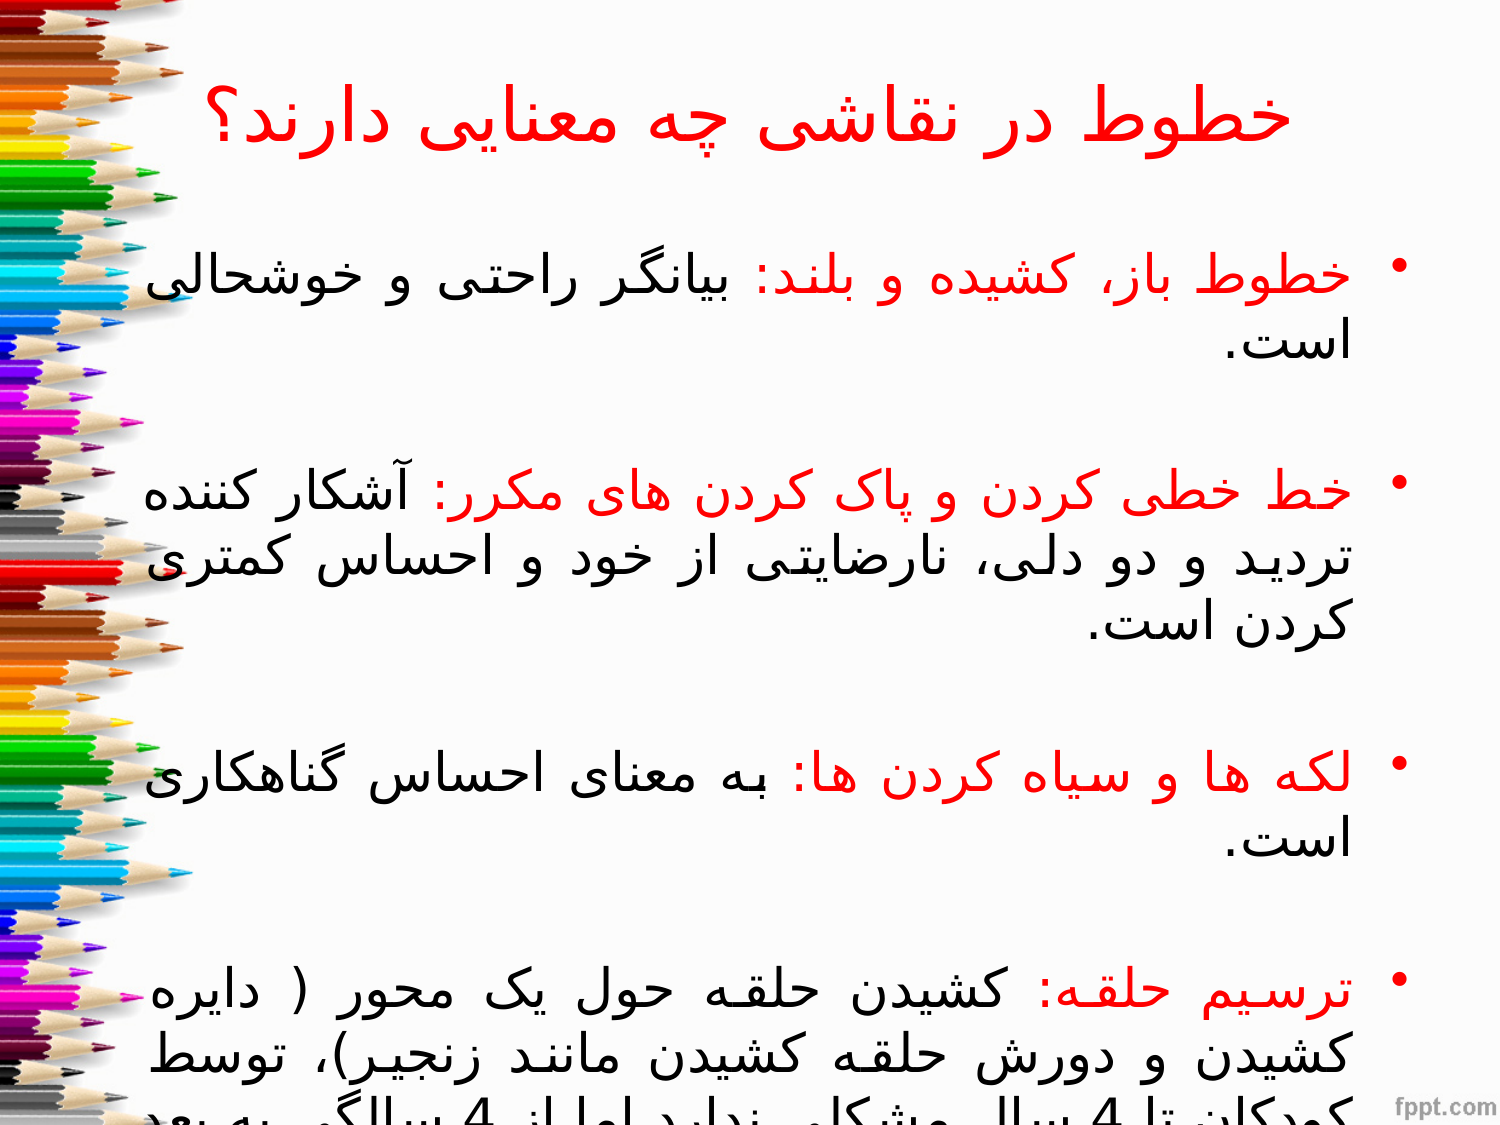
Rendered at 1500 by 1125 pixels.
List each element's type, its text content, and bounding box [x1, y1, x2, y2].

list خطوط باز، کشیده و بلند: بیانگر راحتی و خوشحالی است. خط خطی کردن و پاک کردن های مکرر: آشکار کننده تردید و دو دلی، نارضایتی از خود و احساس کمتری کردن است. لکه ها و سیاه کردن ها: به معنای احساس گناهکاری است. ترسیم حلقه: کشیدن حلقه حول یک محور ( دايره کشیدن و دورش حلقه کشیدن مانند زنجير)، توسط کودکان تا 4 سال مشکلی ندارد اما از 4 سالگي به بعد بيانگر روان گسيختگي است. [123, 231, 1425, 1038]
title خطوط در نقاشی چه معنایی دارند؟ [135, 37, 1363, 185]
picture [0, 0, 1500, 1125]
picture [0, 309, 123, 860]
